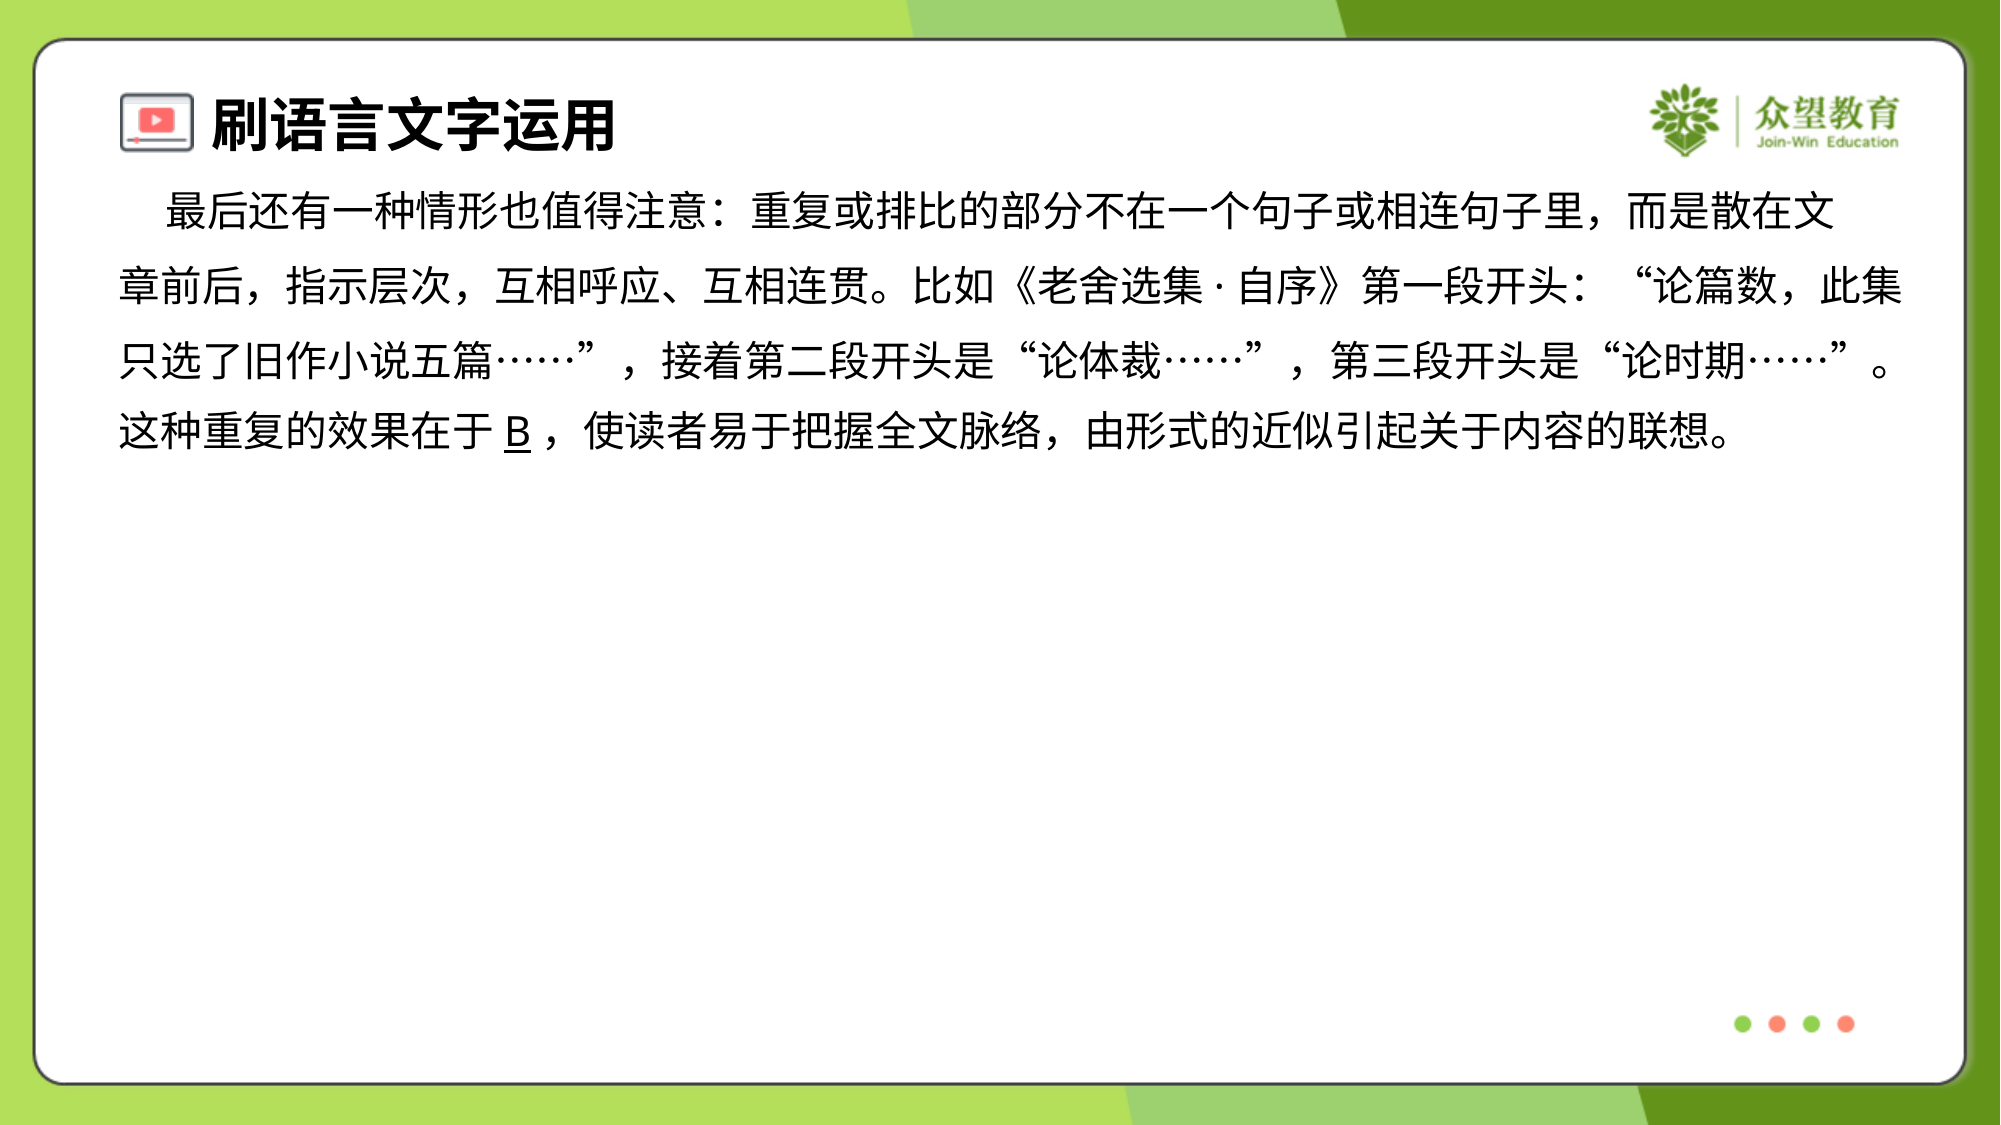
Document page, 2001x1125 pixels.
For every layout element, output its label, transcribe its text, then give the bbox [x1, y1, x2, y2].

picture [0, 0, 2000, 1125]
text_box 最后还有一种情形也值得注意：重复或排比的部分不在一个句子或相连句子里，而是散在文 章前后，指示层次，互相呼应、互相连贯。比如《老舍选集·自序》第一段开头：“论篇数，此集 只选了旧作小说五篇……”，接着第二段开头是“论体裁……”，第三段开头是“论时期……”。 这种重复的效果在于B，使读者易于把握全文脉络，由形式的近似引起关于内容的联想。 [118, 159, 1883, 448]
